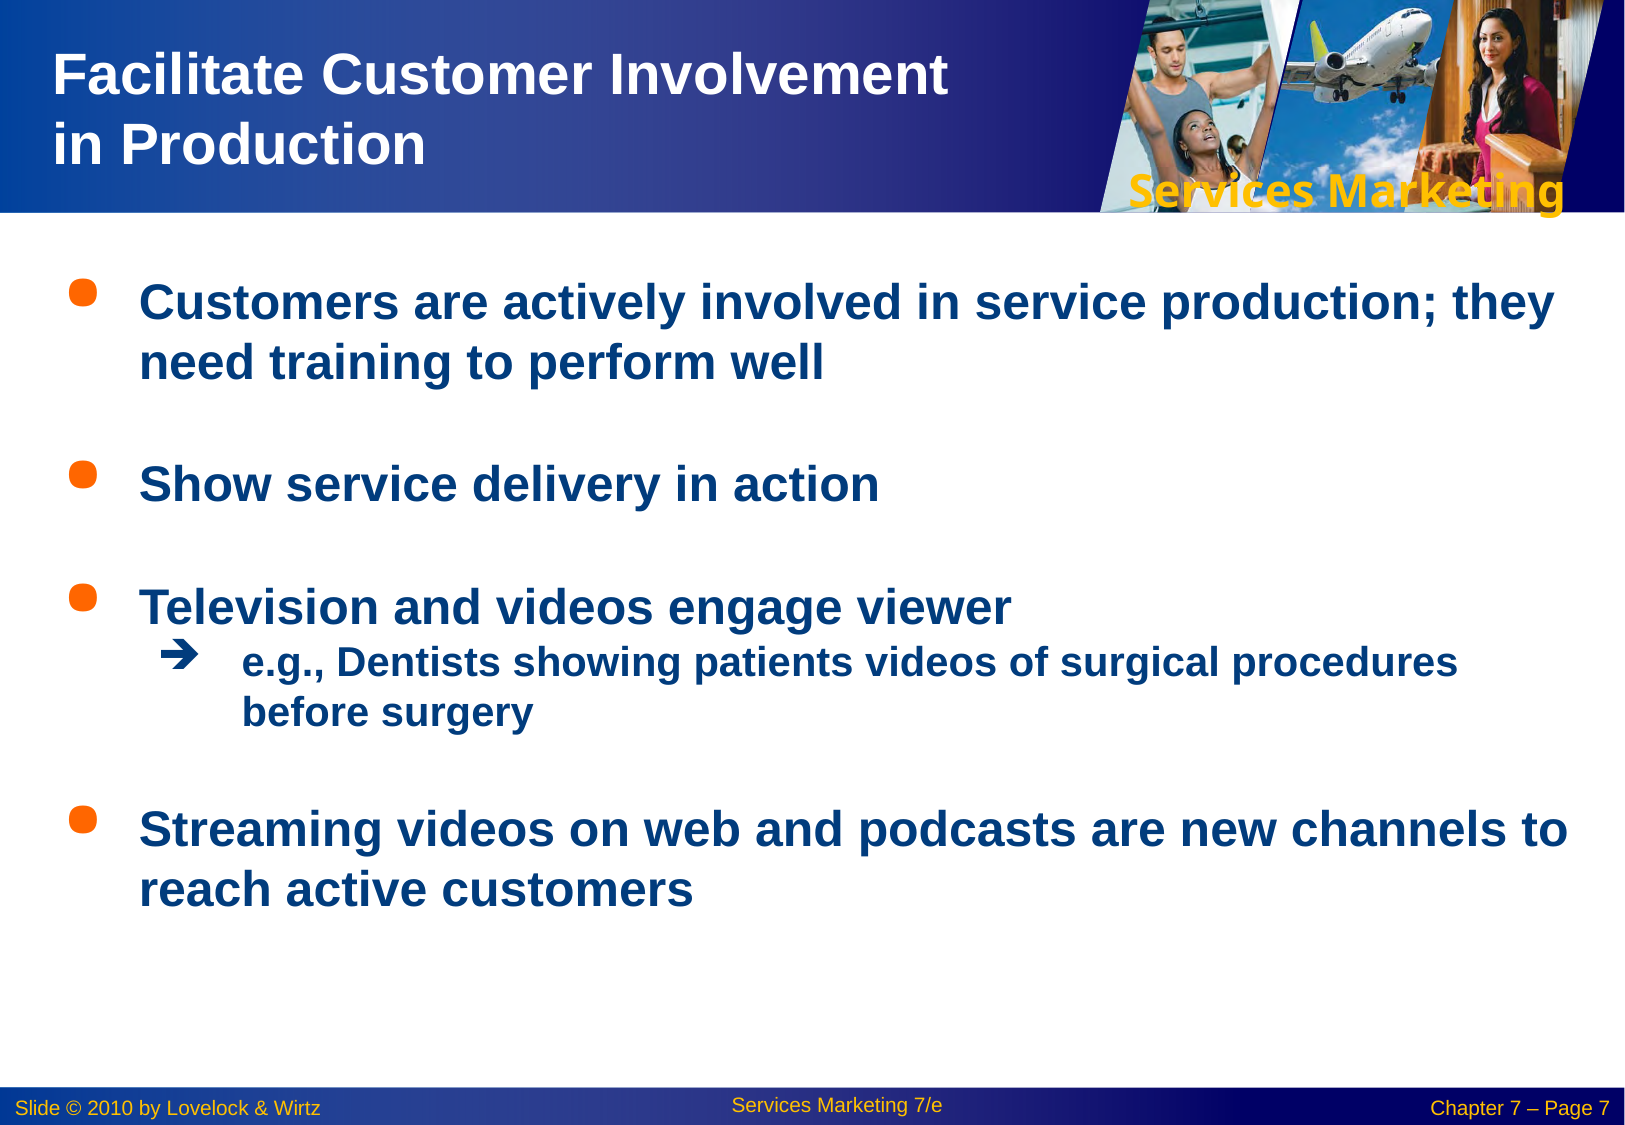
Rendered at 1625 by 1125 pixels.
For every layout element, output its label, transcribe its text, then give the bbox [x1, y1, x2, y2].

title Facilitate Customer Involvement in Production [36, 37, 1013, 176]
picture [1546, 187, 1556, 202]
picture [1100, 0, 1604, 213]
list Customers are actively involved in service production; they need training to perform well Show service delivery in action Television and videos engage viewer e.g., Dentists showing patients videos of surgical procedures before surgery Streaming videos on web and podcasts are new channels to reach active customers [49, 261, 1588, 1051]
picture [1162, 186, 1172, 192]
